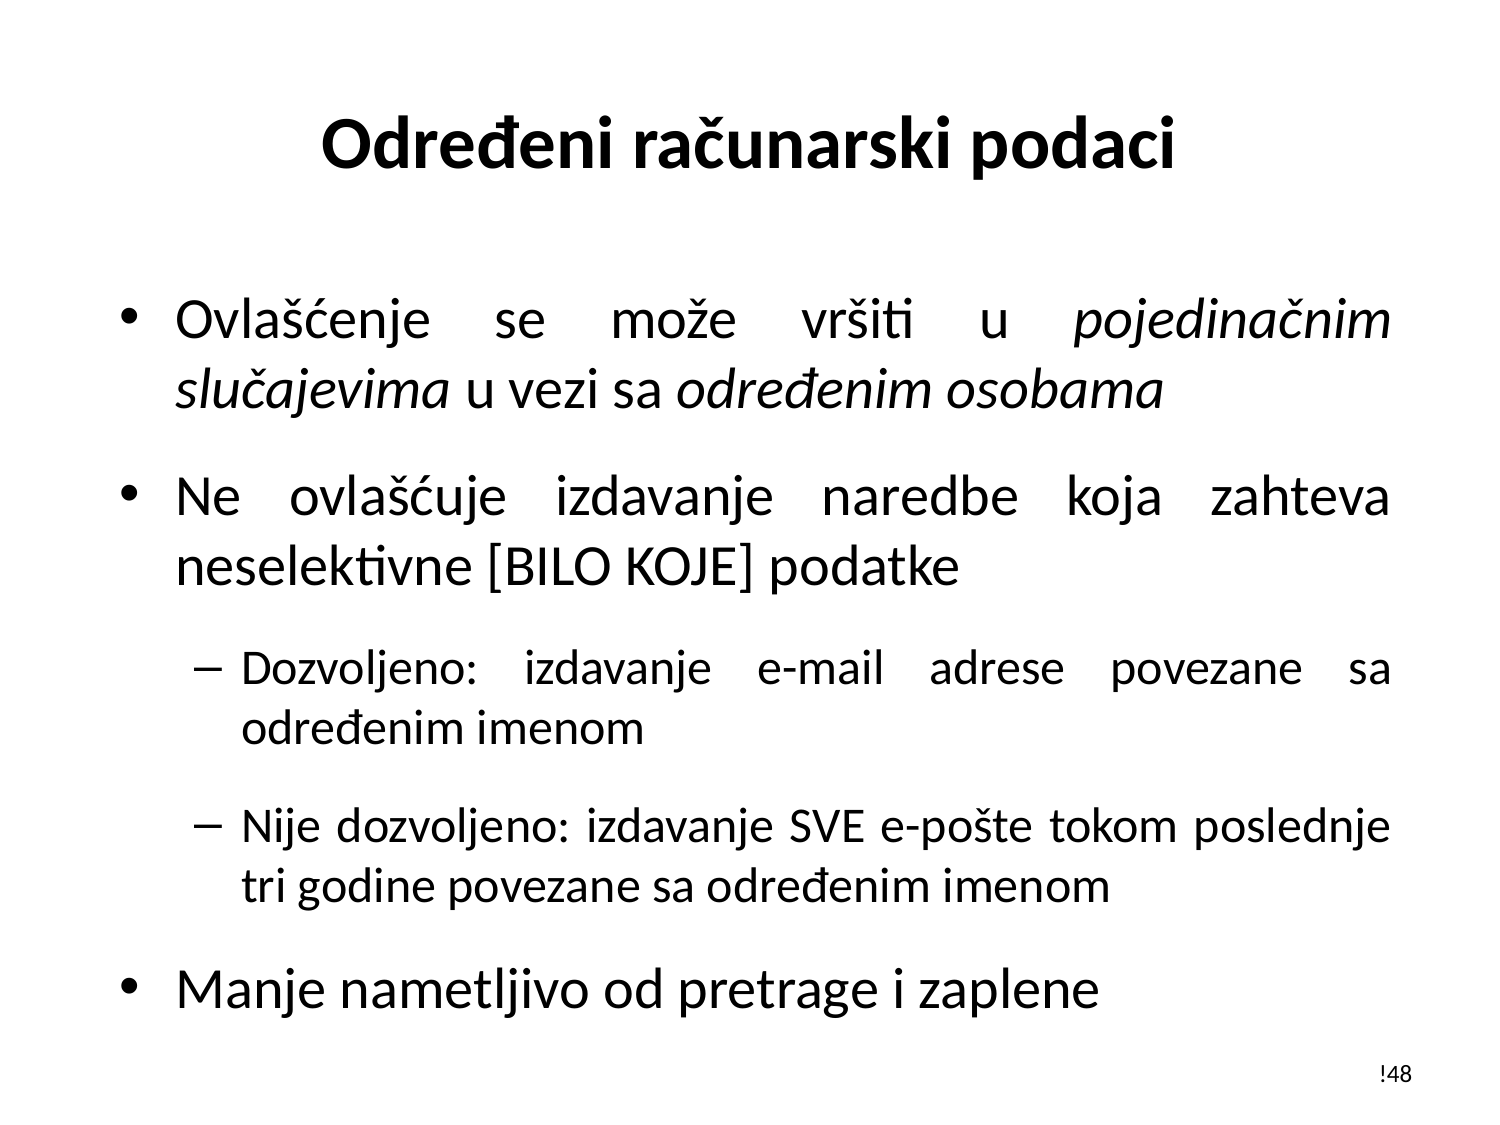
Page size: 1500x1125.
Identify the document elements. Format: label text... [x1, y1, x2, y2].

list Ovlašćenje se može vršiti u pojedinačnim slučajevima u vezi sa određenim osobama Ne ovlašćuje izdavanje naredbe koja zahteva neselektivne [BILO KOJE] podatke Dozvoljeno: izdavanje e-mail adrese povezane sa određenim imenom Nije dozvoljeno: izdavanje SVE e-pošte tokom poslednje tri godine povezane sa određenim imenom Manje nametljivo od pretrage i zaplene [103, 272, 1408, 1031]
title Određeni računarski podaci [74, 44, 1426, 233]
slide_number !48 [1077, 1042, 1428, 1103]
